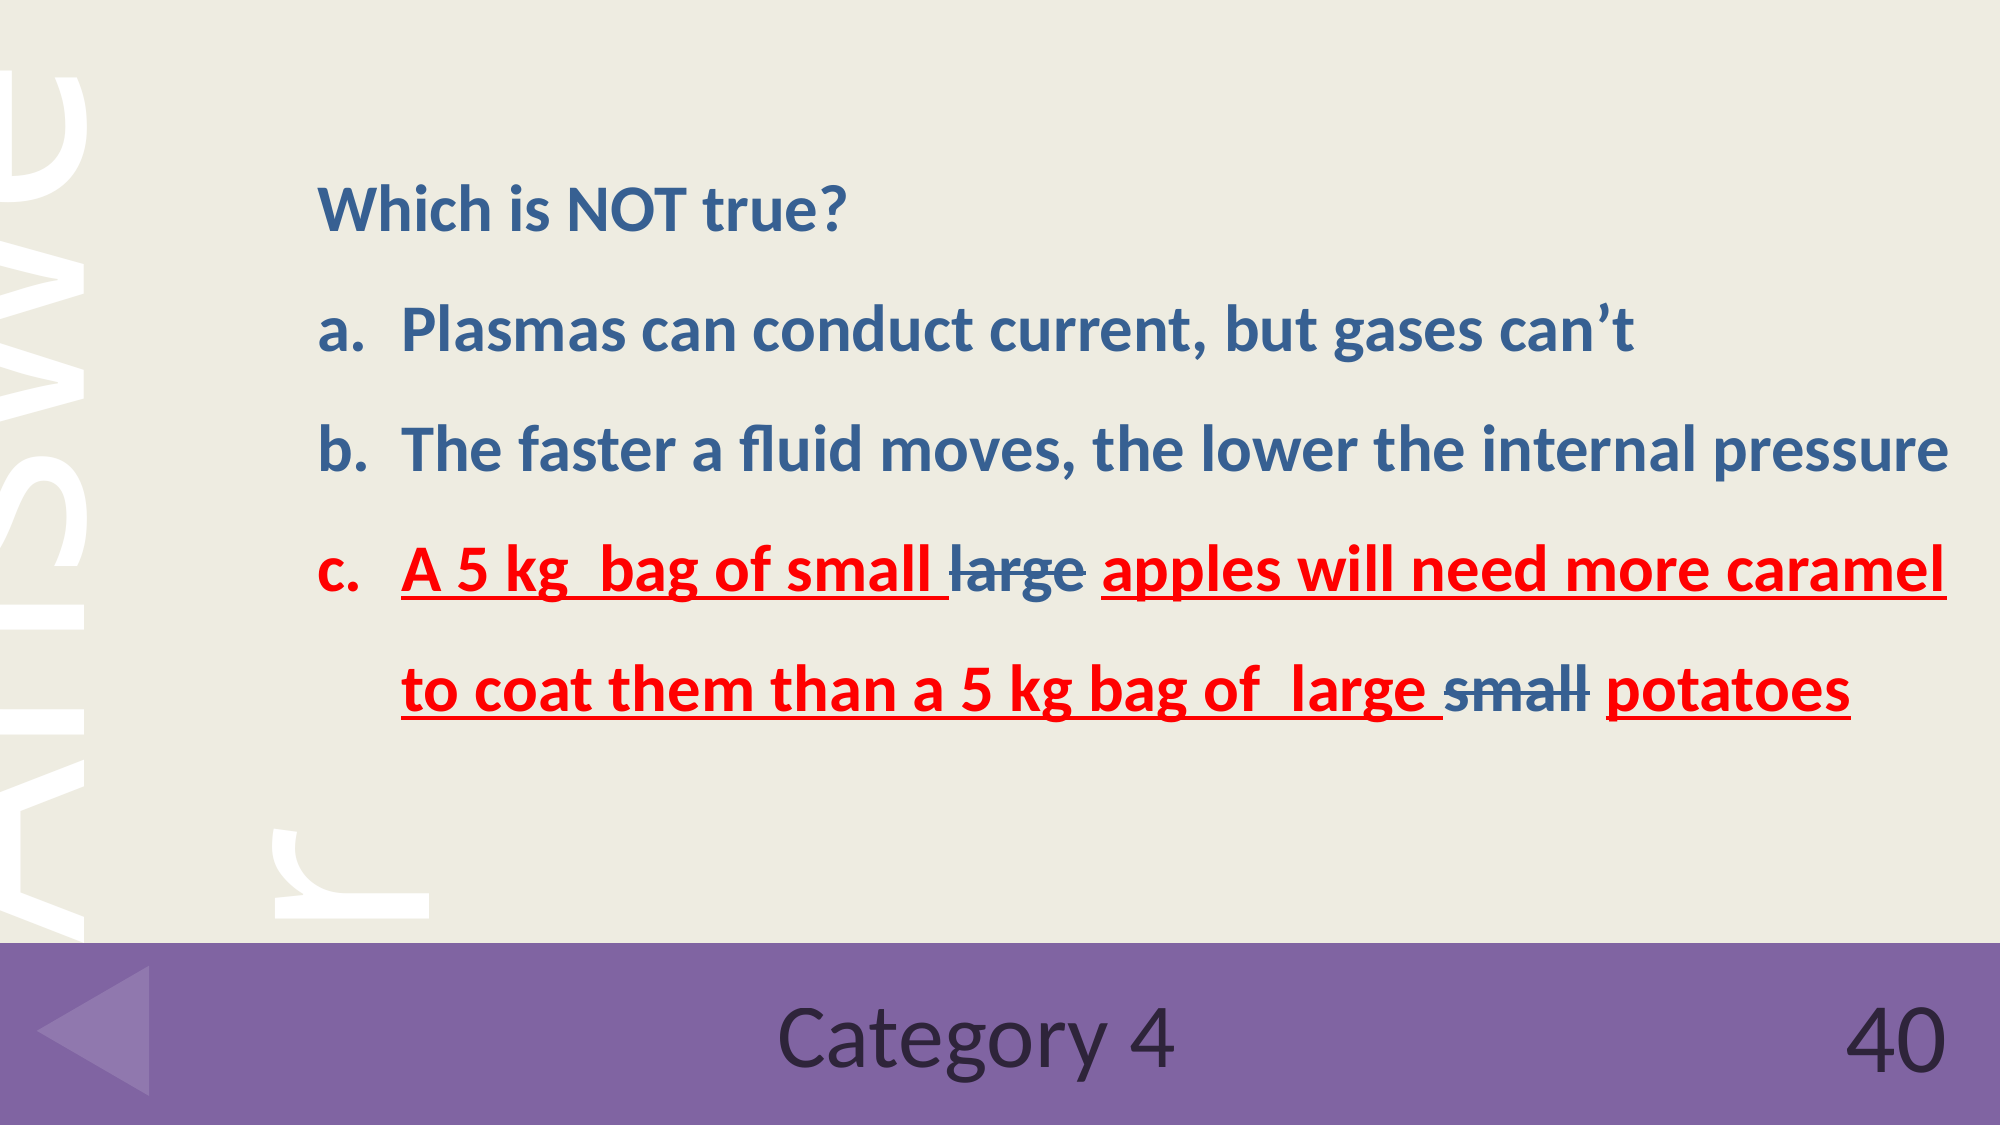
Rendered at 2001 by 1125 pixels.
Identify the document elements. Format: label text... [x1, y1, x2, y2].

list Which is NOT true? Plasmas can conduct current, but gases can’t The faster a fluid moves, the lower the internal pressure A 5 kg bag of small large apples will need more caramel to coat them than a 5 kg bag of large small potatoes [302, 0, 2000, 850]
title Category 4 [76, 937, 1877, 1125]
list 40 [1877, 967, 1963, 1097]
